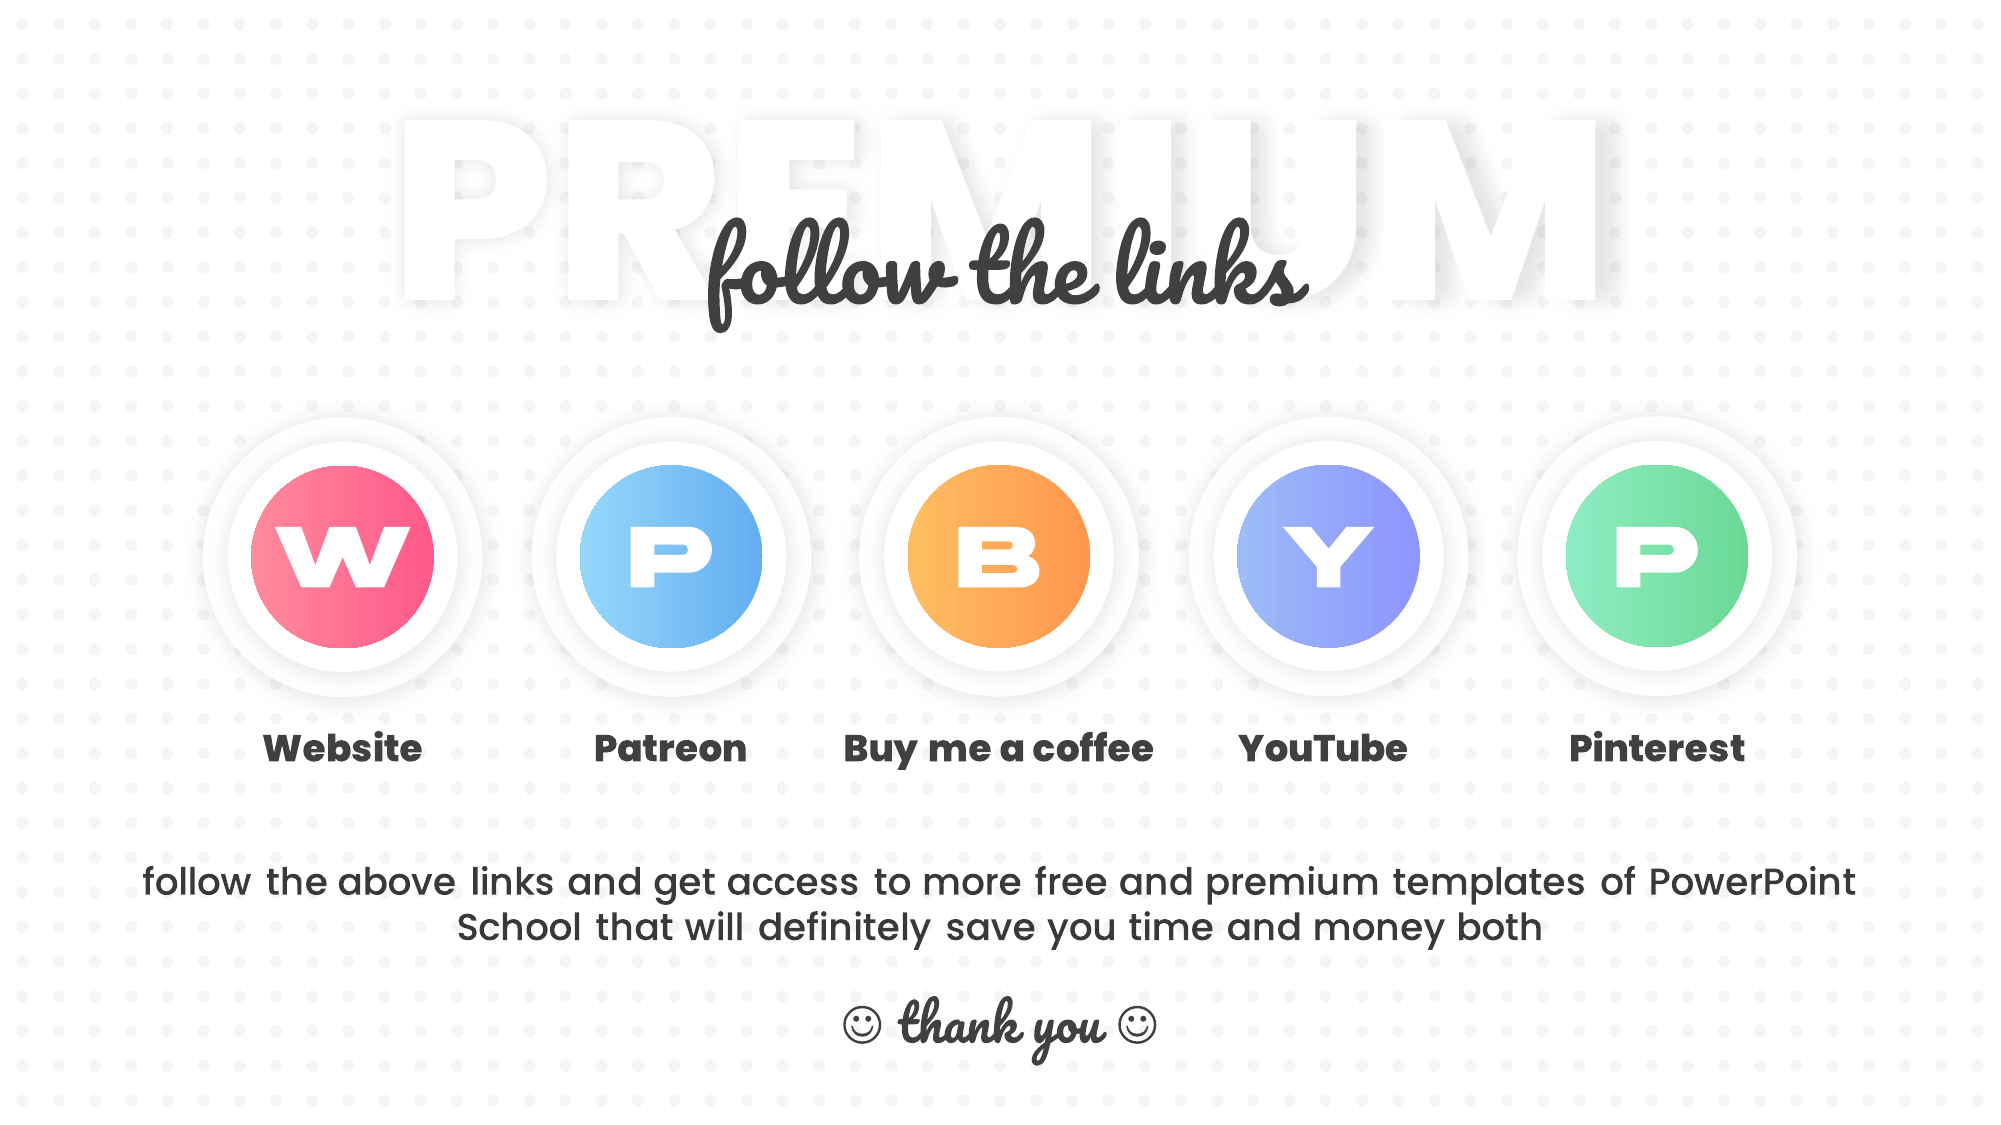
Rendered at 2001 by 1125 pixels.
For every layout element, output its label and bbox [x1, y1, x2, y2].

text_box [1342, 872, 1379, 896]
text_box [1227, 917, 1251, 942]
text_box [1269, 872, 1305, 896]
text_box [611, 911, 633, 942]
text_box [180, 866, 186, 896]
text_box [1564, 463, 1750, 649]
text_box [1725, 872, 1749, 897]
text_box [1048, 872, 1108, 897]
text_box [1605, 740, 1628, 762]
text_box [758, 911, 782, 942]
text_box [555, 440, 788, 673]
text_box [906, 464, 1092, 649]
text_box [969, 740, 991, 762]
text_box [189, 866, 196, 896]
text_box [1764, 867, 1809, 897]
text_box [1307, 864, 1316, 896]
text_box [966, 917, 1014, 942]
text_box [1153, 917, 1190, 942]
text_box [896, 994, 1025, 1045]
text_box [142, 864, 155, 896]
text_box [929, 740, 966, 762]
text_box [1730, 735, 1745, 762]
text_box [1030, 1018, 1108, 1067]
text_box [958, 526, 1040, 588]
text_box [1496, 866, 1502, 896]
text_box [845, 734, 868, 762]
text_box [525, 917, 573, 942]
text_box [1842, 867, 1857, 896]
text_box [374, 730, 383, 739]
text_box [873, 867, 912, 897]
text_box [1131, 740, 1154, 762]
text_box [1644, 740, 1667, 762]
text_box [1277, 911, 1301, 942]
text_box [1045, 918, 1070, 951]
text_box [1516, 415, 1799, 698]
text_box [1034, 864, 1047, 896]
text_box [618, 739, 641, 762]
text_box [675, 739, 698, 762]
text_box [726, 872, 751, 897]
text_box [1629, 735, 1643, 762]
text_box [1282, 526, 1375, 588]
text_box [1187, 415, 1470, 698]
text_box [659, 740, 675, 762]
text_box [1503, 872, 1527, 897]
text_box [945, 917, 965, 942]
text_box [1069, 917, 1115, 942]
text_box [400, 740, 422, 762]
text_box [1206, 872, 1230, 906]
text_box [328, 733, 351, 762]
text_box [678, 867, 716, 897]
text_box [490, 872, 512, 896]
text_box [1528, 867, 1586, 897]
text_box [595, 913, 610, 942]
text_box [1470, 872, 1494, 906]
text_box [1313, 734, 1335, 762]
text_box [1616, 526, 1698, 588]
text_box [1212, 440, 1445, 673]
text_box [642, 735, 657, 762]
text_box [404, 119, 1596, 334]
text_box [829, 917, 851, 942]
text_box [197, 872, 253, 897]
text_box [653, 872, 677, 906]
text_box [1191, 917, 1214, 942]
text_box [1231, 872, 1267, 897]
text_box [1650, 867, 1726, 897]
text_box [364, 865, 434, 897]
text_box [870, 740, 892, 762]
text_box [1143, 910, 1152, 941]
text_box [1593, 730, 1603, 739]
text_box [1458, 911, 1519, 942]
text_box [806, 909, 828, 942]
text_box [1117, 1004, 1158, 1045]
text_box [1012, 917, 1036, 942]
text_box [155, 872, 179, 897]
text_box [1145, 872, 1167, 896]
text_box [265, 867, 280, 896]
text_box [594, 872, 616, 896]
text_box [1238, 734, 1265, 762]
text_box [1119, 872, 1143, 897]
text_box [1289, 740, 1312, 762]
text_box [1809, 864, 1817, 896]
text_box [727, 911, 733, 941]
text_box [374, 740, 383, 762]
text_box [1336, 740, 1359, 762]
text_box [1400, 917, 1423, 942]
text_box [961, 872, 985, 897]
text_box [1056, 731, 1107, 762]
text_box [567, 872, 591, 897]
text_box [457, 911, 523, 942]
text_box [1520, 911, 1542, 942]
text_box [1033, 740, 1055, 762]
text_box [1317, 873, 1339, 897]
text_box [384, 735, 399, 762]
text_box [862, 913, 900, 942]
text_box [1253, 917, 1275, 942]
text_box [201, 416, 484, 699]
text_box [337, 872, 362, 897]
text_box [250, 464, 436, 650]
text_box [1392, 867, 1430, 897]
text_box [634, 913, 674, 942]
text_box [352, 740, 371, 762]
text_box [1265, 740, 1288, 762]
text_box [630, 526, 712, 588]
text_box [986, 872, 1022, 897]
text_box [595, 734, 617, 762]
text_box [617, 865, 641, 897]
text_box [723, 740, 746, 762]
text_box [1600, 864, 1637, 897]
text_box [1314, 917, 1350, 942]
text_box [902, 911, 933, 951]
text_box [1352, 917, 1398, 942]
text_box [1361, 733, 1408, 762]
text_box [226, 441, 459, 674]
text_box [281, 865, 303, 896]
text_box [262, 734, 302, 762]
text_box [683, 910, 725, 942]
text_box [305, 872, 328, 897]
text_box [1594, 740, 1602, 762]
text_box [1819, 872, 1841, 896]
text_box [842, 1004, 883, 1045]
text_box [699, 739, 722, 762]
text_box [1669, 740, 1684, 762]
text_box [1128, 913, 1143, 942]
text_box [1709, 740, 1728, 762]
text_box [472, 866, 479, 896]
text_box [858, 415, 1140, 698]
text_box [736, 911, 743, 941]
text_box [578, 464, 764, 650]
text_box [883, 440, 1115, 673]
text_box [1685, 740, 1707, 762]
text_box [1422, 918, 1447, 951]
text_box [854, 910, 863, 941]
text_box [783, 917, 806, 942]
text_box [515, 865, 554, 897]
text_box [1000, 740, 1024, 762]
text_box [1108, 740, 1130, 762]
text_box [574, 911, 580, 941]
text_box [1236, 463, 1422, 649]
text_box [1571, 734, 1592, 762]
text_box [274, 526, 411, 588]
text_box [433, 872, 456, 897]
text_box [1750, 872, 1763, 896]
text_box [530, 416, 813, 698]
text_box [480, 864, 489, 896]
text_box [1169, 865, 1193, 897]
text_box [752, 872, 859, 897]
text_box [1431, 872, 1468, 896]
text_box [1541, 439, 1774, 672]
text_box [923, 872, 960, 896]
text_box [303, 740, 325, 762]
text_box [893, 740, 919, 770]
